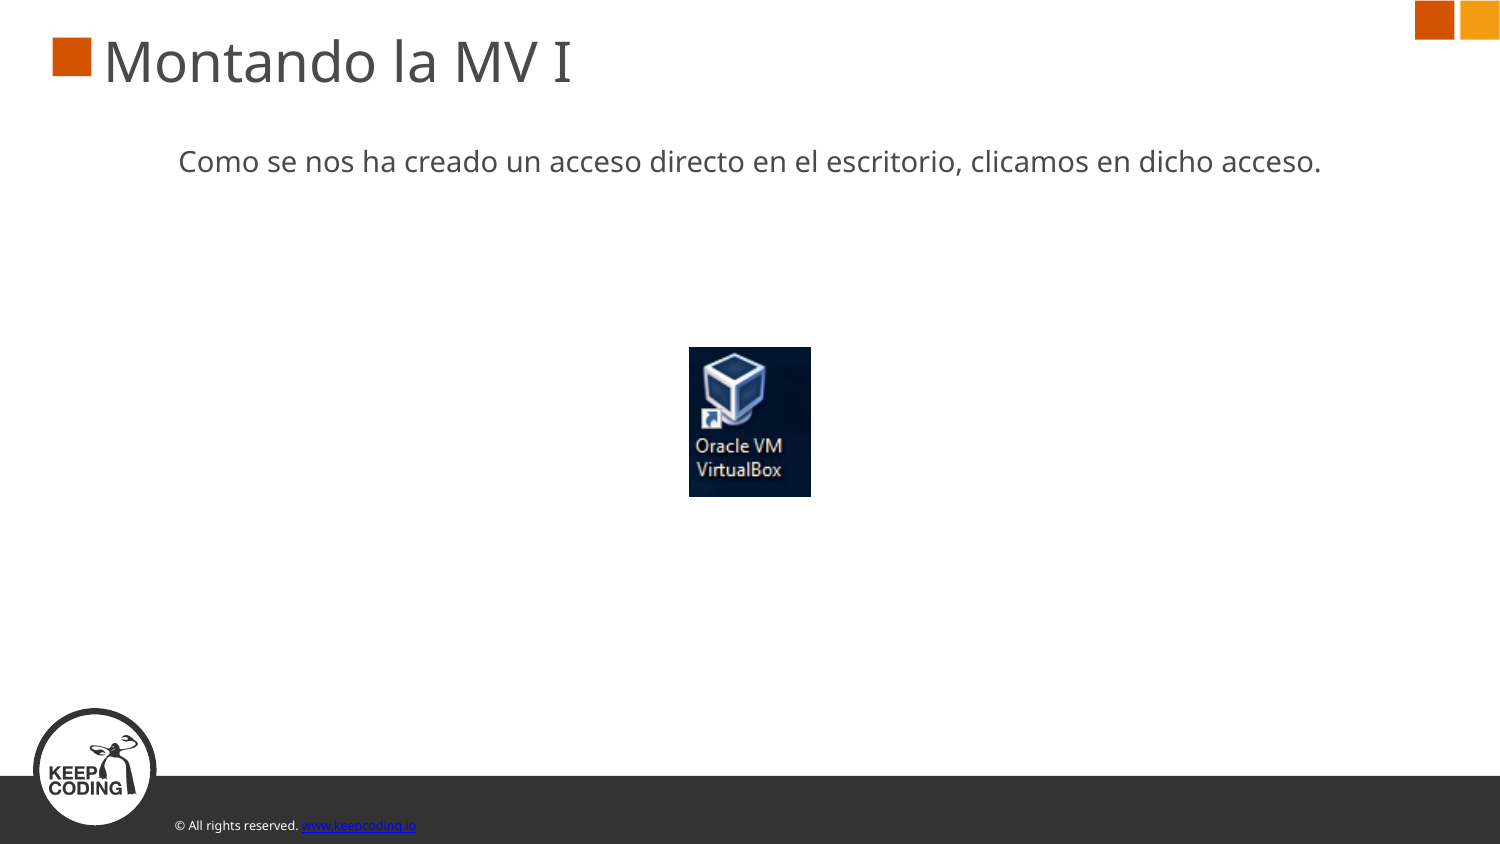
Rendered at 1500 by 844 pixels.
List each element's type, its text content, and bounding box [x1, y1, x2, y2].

picture [689, 347, 811, 497]
title Montando la MV I [94, 17, 1381, 107]
picture [49, 735, 138, 795]
list Como se nos ha creado un acceso directo en el escritorio, clicamos en dicho acceso. [94, 134, 1453, 224]
